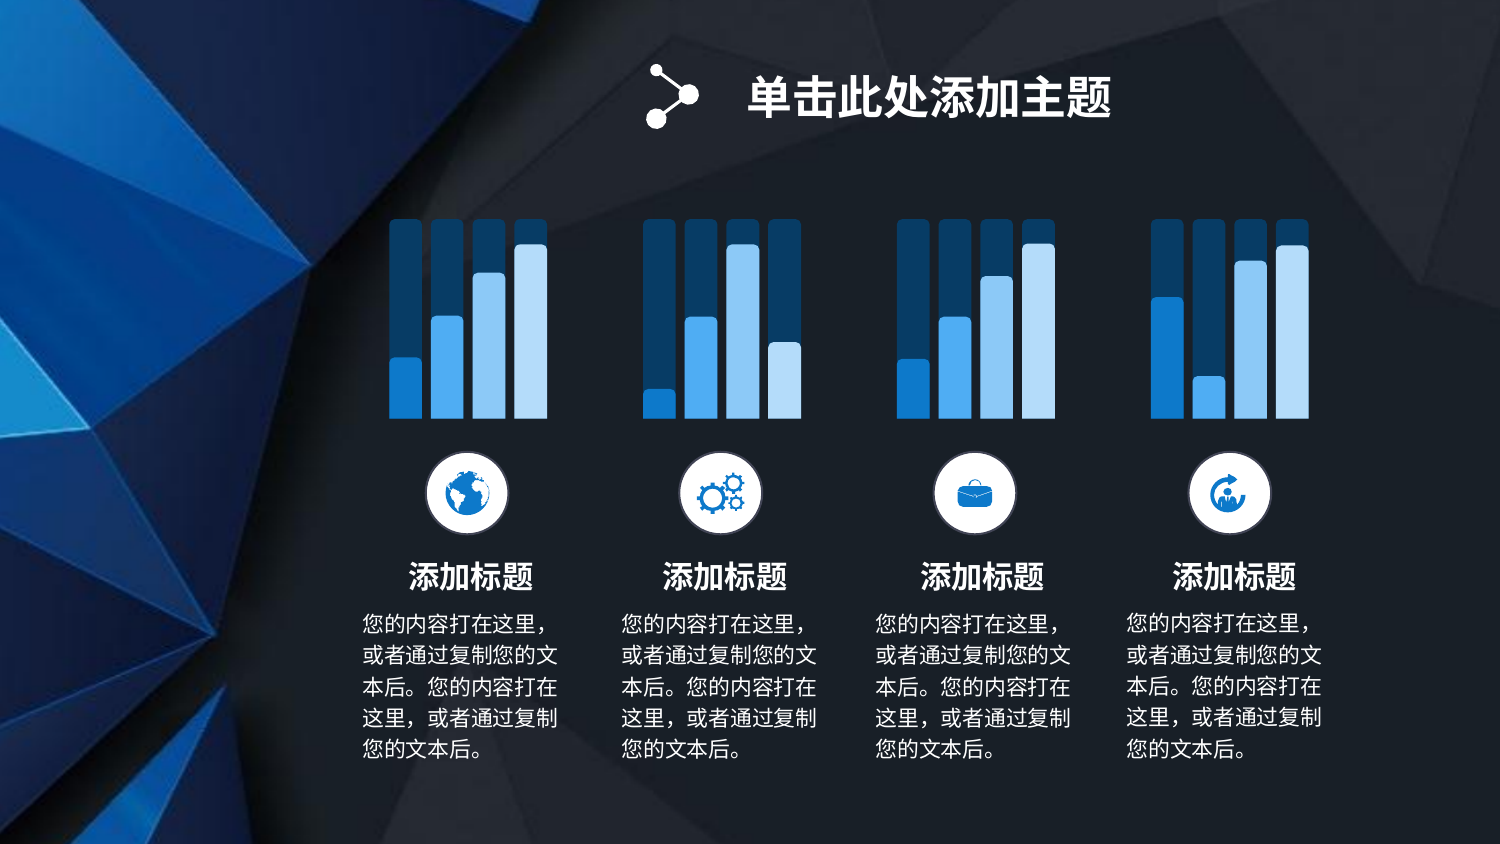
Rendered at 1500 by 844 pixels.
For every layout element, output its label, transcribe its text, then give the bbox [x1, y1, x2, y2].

text_box [445, 470, 490, 516]
text_box [768, 219, 802, 347]
text_box [1150, 297, 1184, 419]
text_box [430, 315, 464, 419]
text_box [389, 219, 422, 360]
text_box 您的内容打在这里，或者通过复制您的文本后。您的内容打在这里，或者通过复制您的文本后。 [610, 599, 843, 768]
text_box [679, 451, 763, 535]
text_box [1150, 219, 1184, 301]
text_box [938, 316, 972, 419]
text_box [643, 388, 676, 419]
text_box [768, 342, 802, 419]
text_box [896, 219, 930, 363]
text_box [1210, 473, 1246, 513]
text_box [696, 472, 745, 514]
text_box [1234, 260, 1267, 419]
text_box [656, 70, 689, 119]
text_box [1192, 376, 1226, 419]
text_box 您的内容打在这里，或者通过复制您的文本后。您的内容打在这里，或者通过复制您的文本后。 [864, 599, 1097, 768]
text_box [726, 219, 760, 249]
text_box 单击此处添加主题 [735, 63, 1124, 130]
text_box [980, 219, 1013, 279]
text_box [938, 219, 972, 321]
text_box [980, 276, 1013, 419]
text_box 您的内容打在这里，或者通过复制您的文本后。您的内容打在这里，或者通过复制您的文本后。 [1116, 599, 1349, 767]
text_box [472, 272, 506, 419]
text_box [957, 479, 993, 507]
text_box [933, 451, 1017, 535]
text_box 添加标题 [648, 550, 803, 603]
text_box [643, 219, 676, 392]
text_box [472, 219, 506, 277]
text_box 添加标题 [393, 550, 549, 603]
text_box [684, 219, 718, 321]
text_box [514, 219, 548, 249]
text_box 添加标题 [1157, 550, 1313, 603]
text_box [896, 358, 930, 419]
text_box 您的内容打在这里，或者通过复制您的文本后。您的内容打在这里，或者通过复制您的文本后。 [351, 599, 584, 768]
text_box [425, 451, 509, 535]
text_box [1188, 451, 1272, 535]
text_box [1192, 219, 1226, 380]
text_box [684, 316, 718, 419]
text_box [389, 357, 422, 419]
text_box 添加标题 [905, 550, 1061, 603]
text_box [726, 244, 760, 419]
text_box [1022, 243, 1055, 419]
text_box [430, 219, 464, 320]
text_box [1275, 219, 1309, 250]
picture [0, 0, 1500, 844]
text_box [1022, 219, 1055, 246]
text_box [514, 244, 548, 419]
text_box [1275, 245, 1309, 419]
text_box [1234, 219, 1267, 264]
